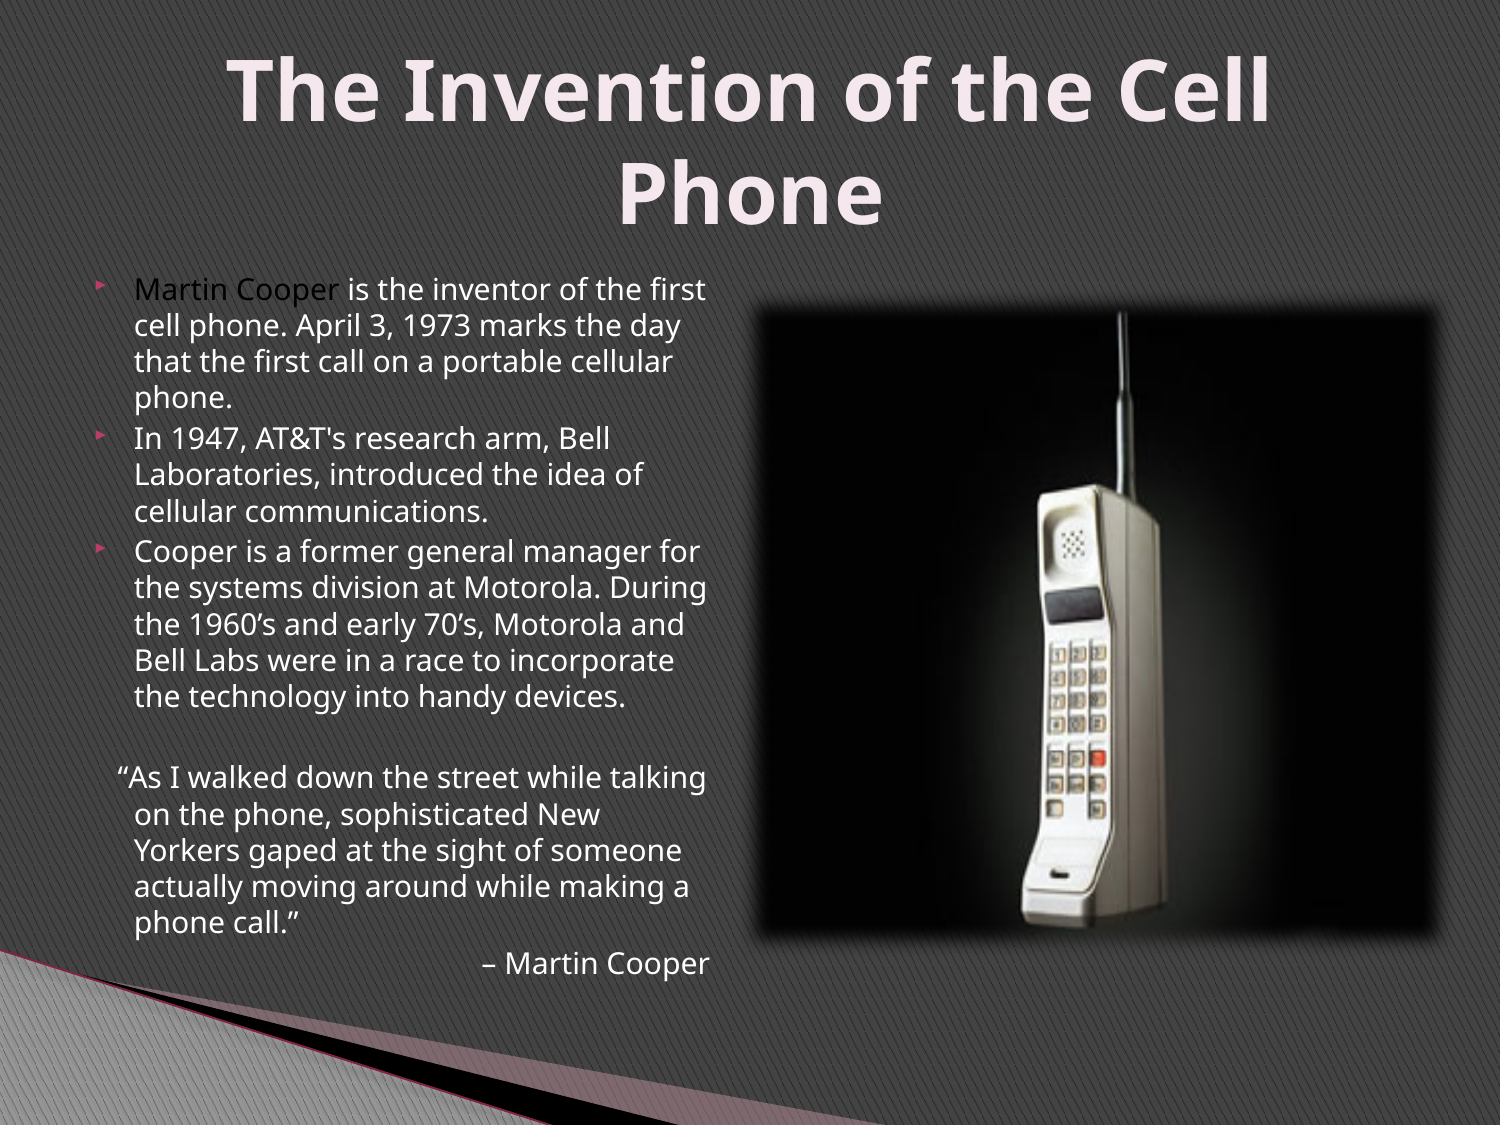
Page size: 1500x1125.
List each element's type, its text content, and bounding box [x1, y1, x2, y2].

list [737, 287, 1455, 957]
list Martin Cooper is the inventor of the first cell phone. April 3, 1973 marks the day that the first call on a portable cellular phone. In 1947, AT&T's research arm, Bell Laboratories, introduced the idea of cellular communications. Cooper is a former general manager for the systems division at Motorola. During the 1960’s and early 70’s, Motorola and Bell Labs were in a race to incorporate the technology into handy devices. “As I walked down the street while talking on the phone, sophisticated New Yorkers gaped at the sight of someone actually moving around while making a phone call.” – Martin Cooper [62, 262, 725, 1005]
title The Invention of the Cell Phone [75, 45, 1425, 233]
